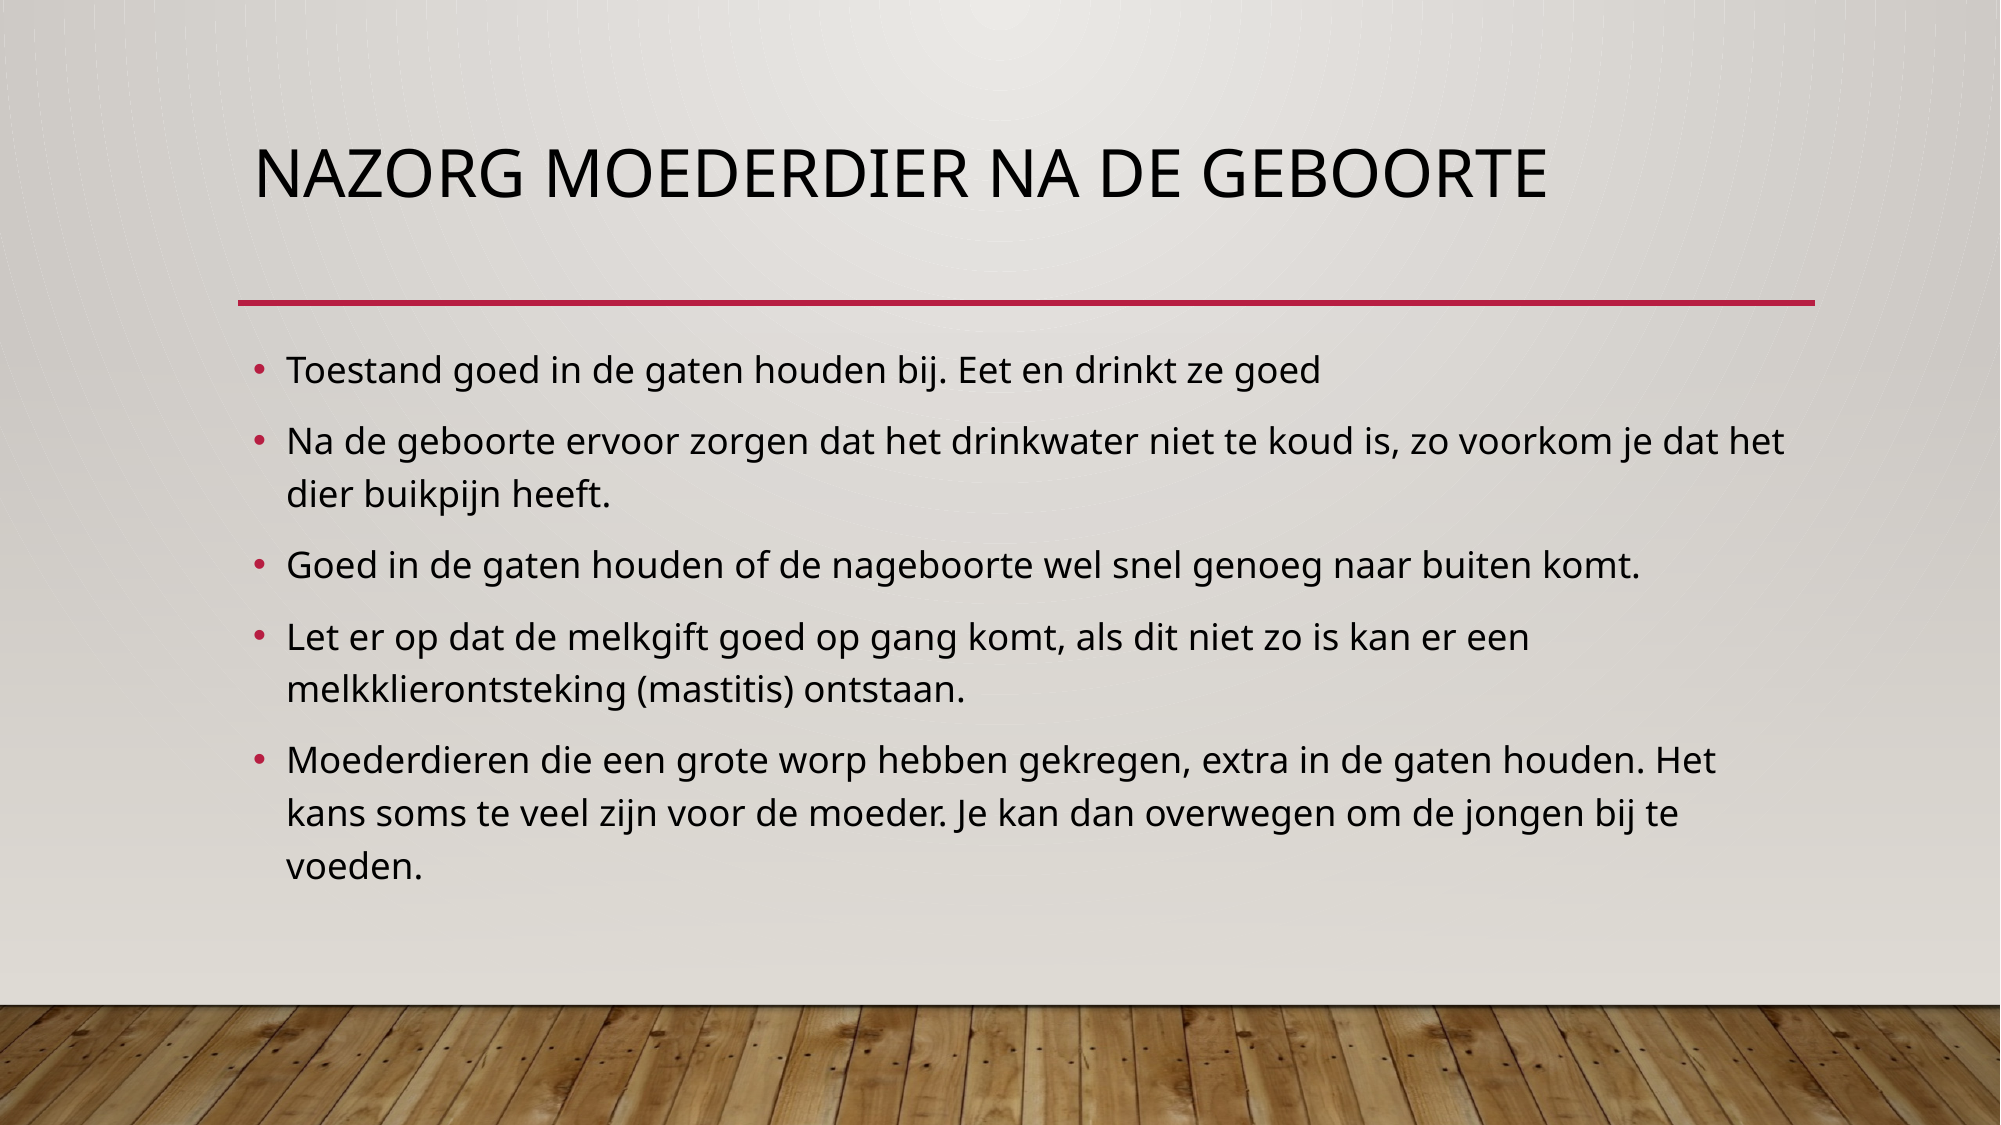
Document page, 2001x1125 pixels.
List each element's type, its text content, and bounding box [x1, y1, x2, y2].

title Nazorg moederdier na de geboorte [238, 131, 1814, 305]
list Toestand goed in de gaten houden bij. Eet en drinkt ze goed Na de geboorte ervoor zorgen dat het drinkwater niet te koud is, zo voorkom je dat het dier buikpijn heeft. Goed in de gaten houden of de nageboorte wel snel genoeg naar buiten komt. Let er op dat de melkgift goed op gang komt, als dit niet zo is kan er een melkklierontsteking (mastitis) ontstaan. Moederdieren die een grote worp hebben gekregen, extra in de gaten houden. Het kans soms te veel zijn voor de moeder. Je kan dan overwegen om de jongen bij te voeden. [238, 330, 1814, 897]
picture [0, 1005, 2000, 1125]
